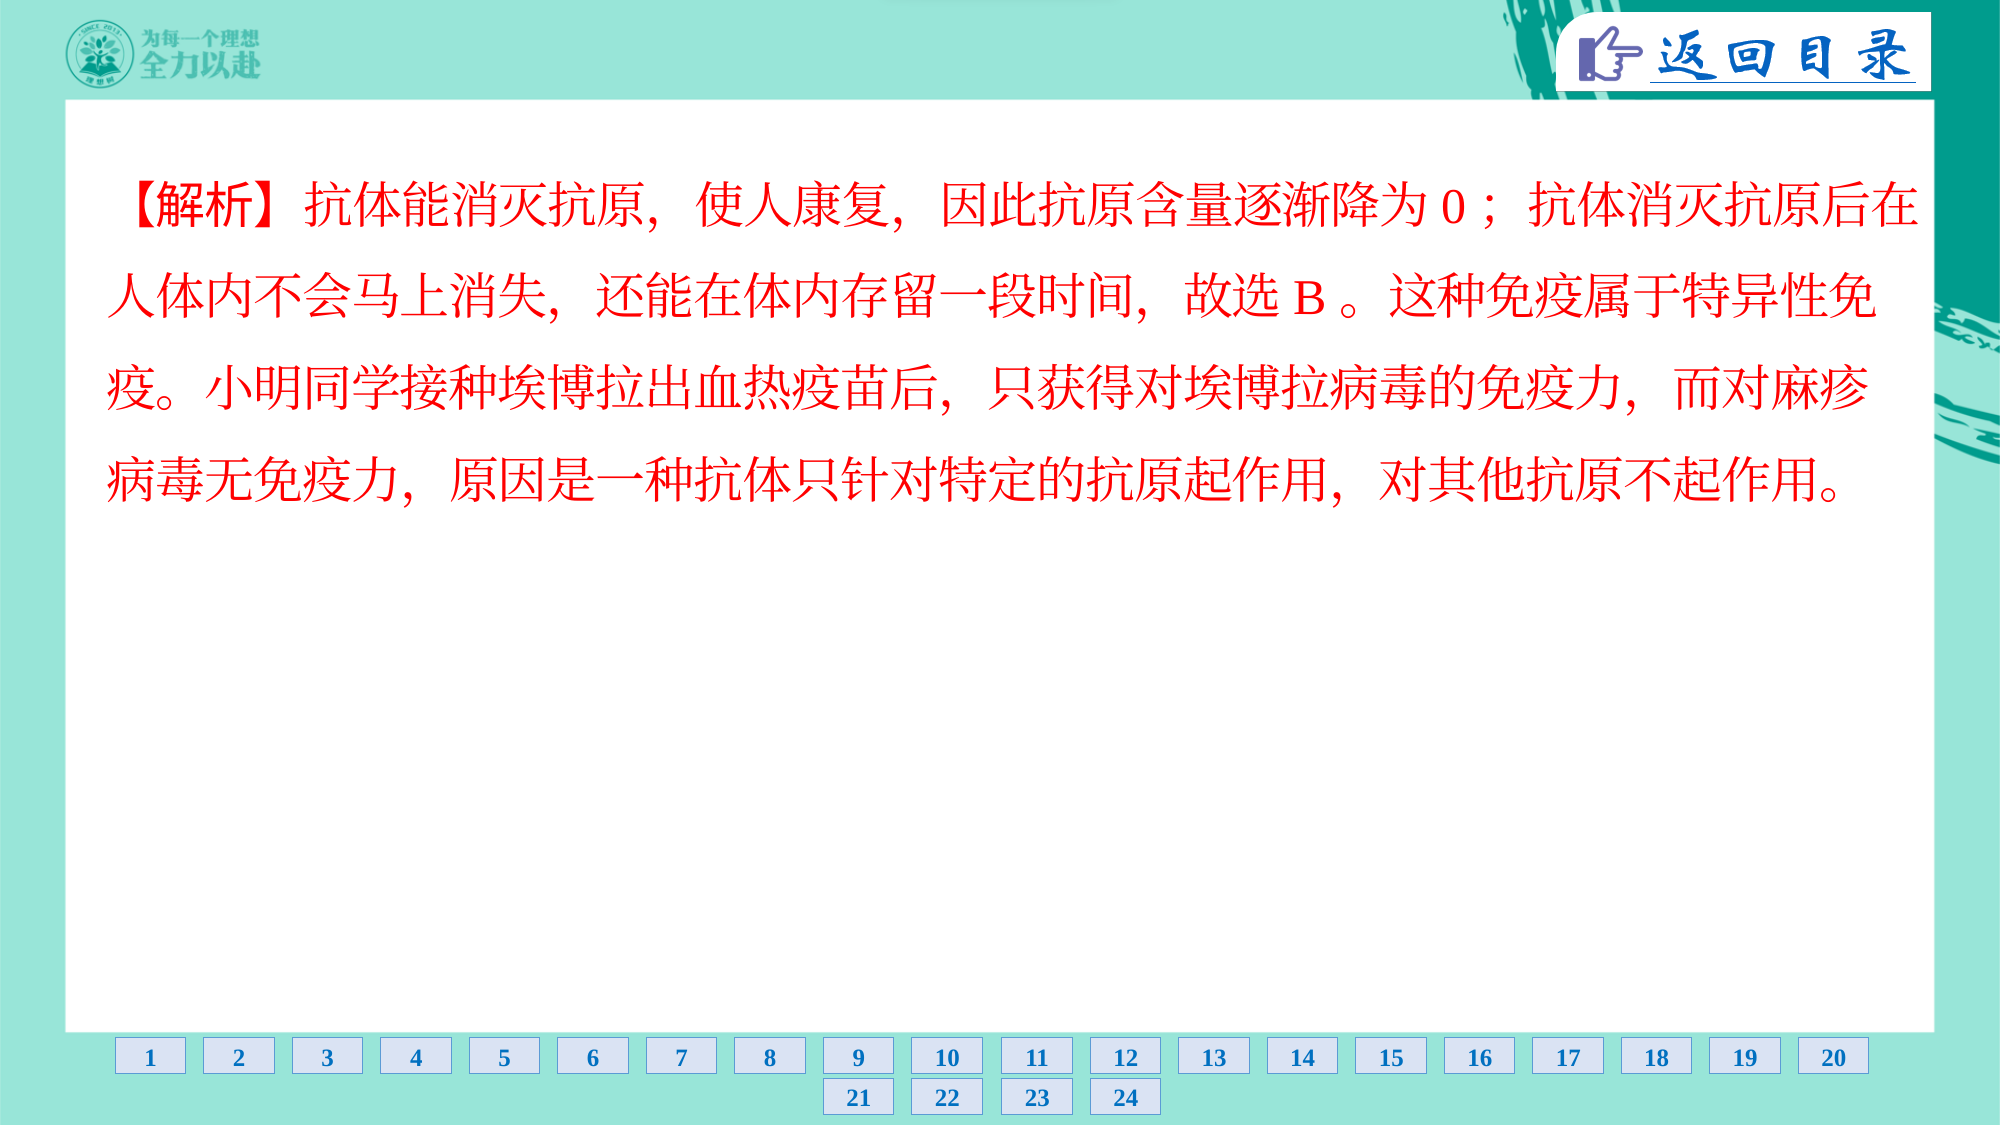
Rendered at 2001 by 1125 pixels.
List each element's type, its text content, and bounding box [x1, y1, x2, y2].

picture [0, 0, 2000, 1125]
text_box 【解析】抗体能消灭抗原，使人康复，因此抗原含量逐渐降为0；抗体消灭抗原后在 人体内不会马上消失，还能在体内存留一段时间，故选B。这种免疫属于特异性免 疫。小明同学接种埃博拉出血热疫苗后，只获得对埃博拉病毒的免疫力，而对麻疹 病毒无免疫力，原因是一种抗体只针对特定的抗原起作用，对其他抗原不起作用。 [106, 141, 1895, 509]
